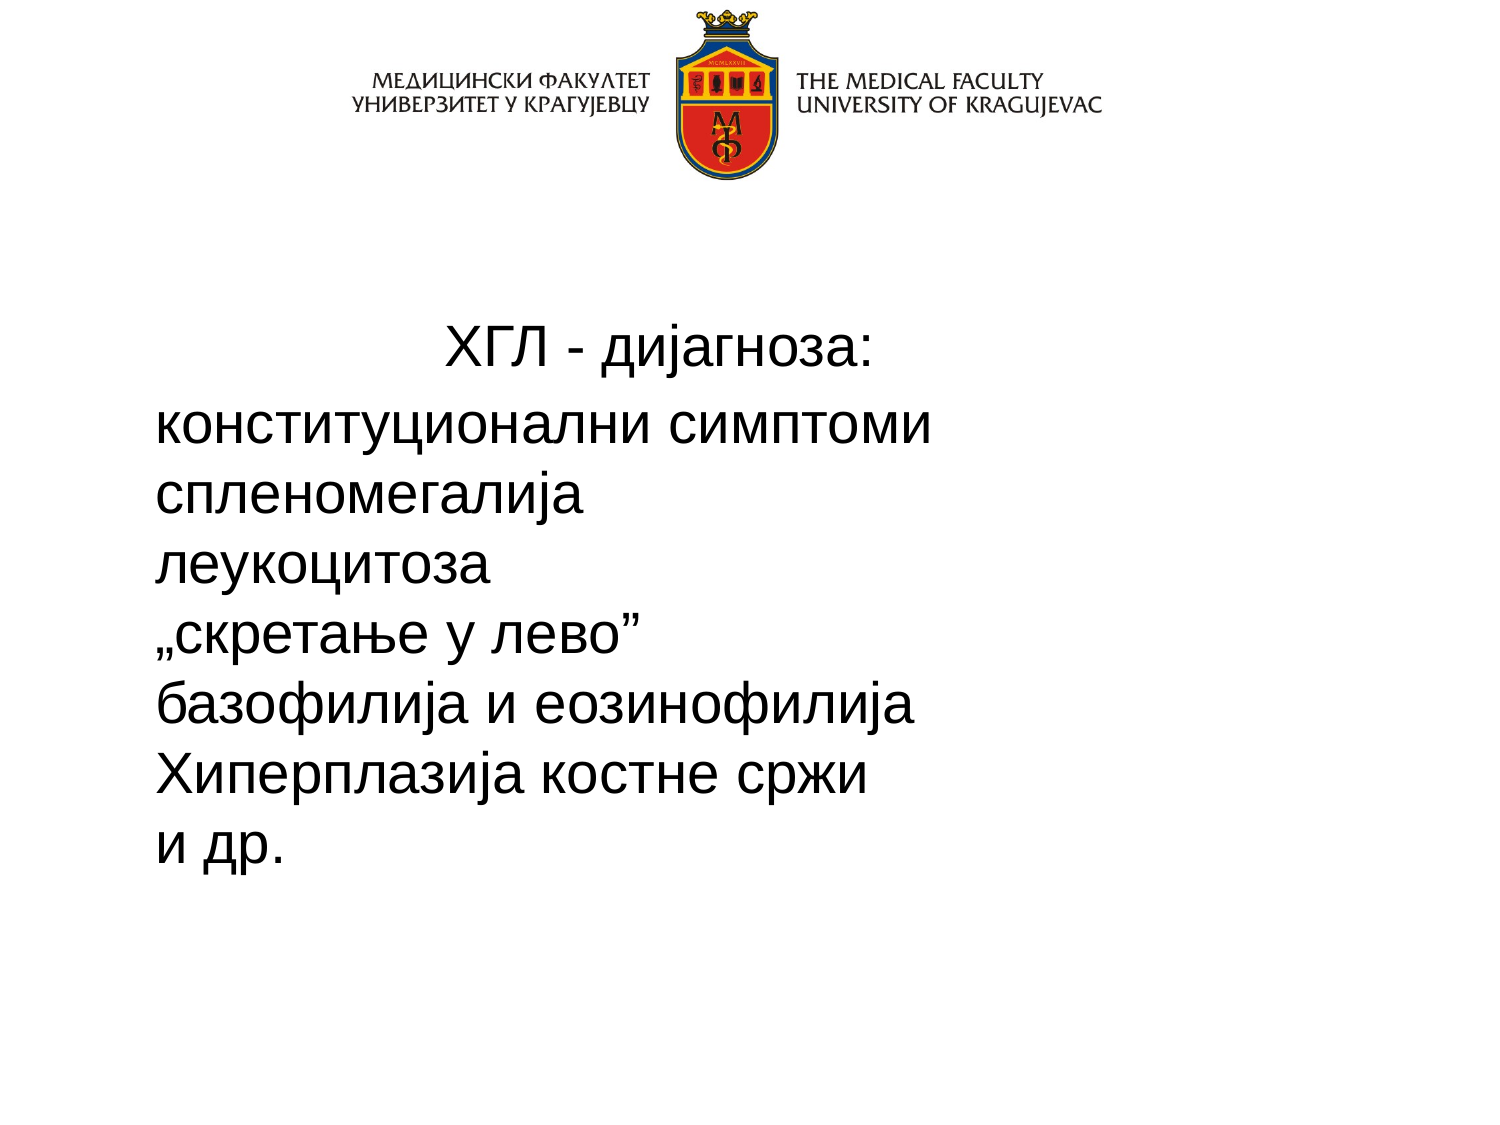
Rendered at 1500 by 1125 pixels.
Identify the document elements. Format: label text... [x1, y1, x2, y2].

picture [328, 0, 1125, 191]
text_box ХГЛ - дијагноза: конституционални симптоми спленомегалија леукоцитоза „скретање у лево” базофилија и еозинофилија Хиперплазија костне сржи и др. [123, 267, 1365, 953]
